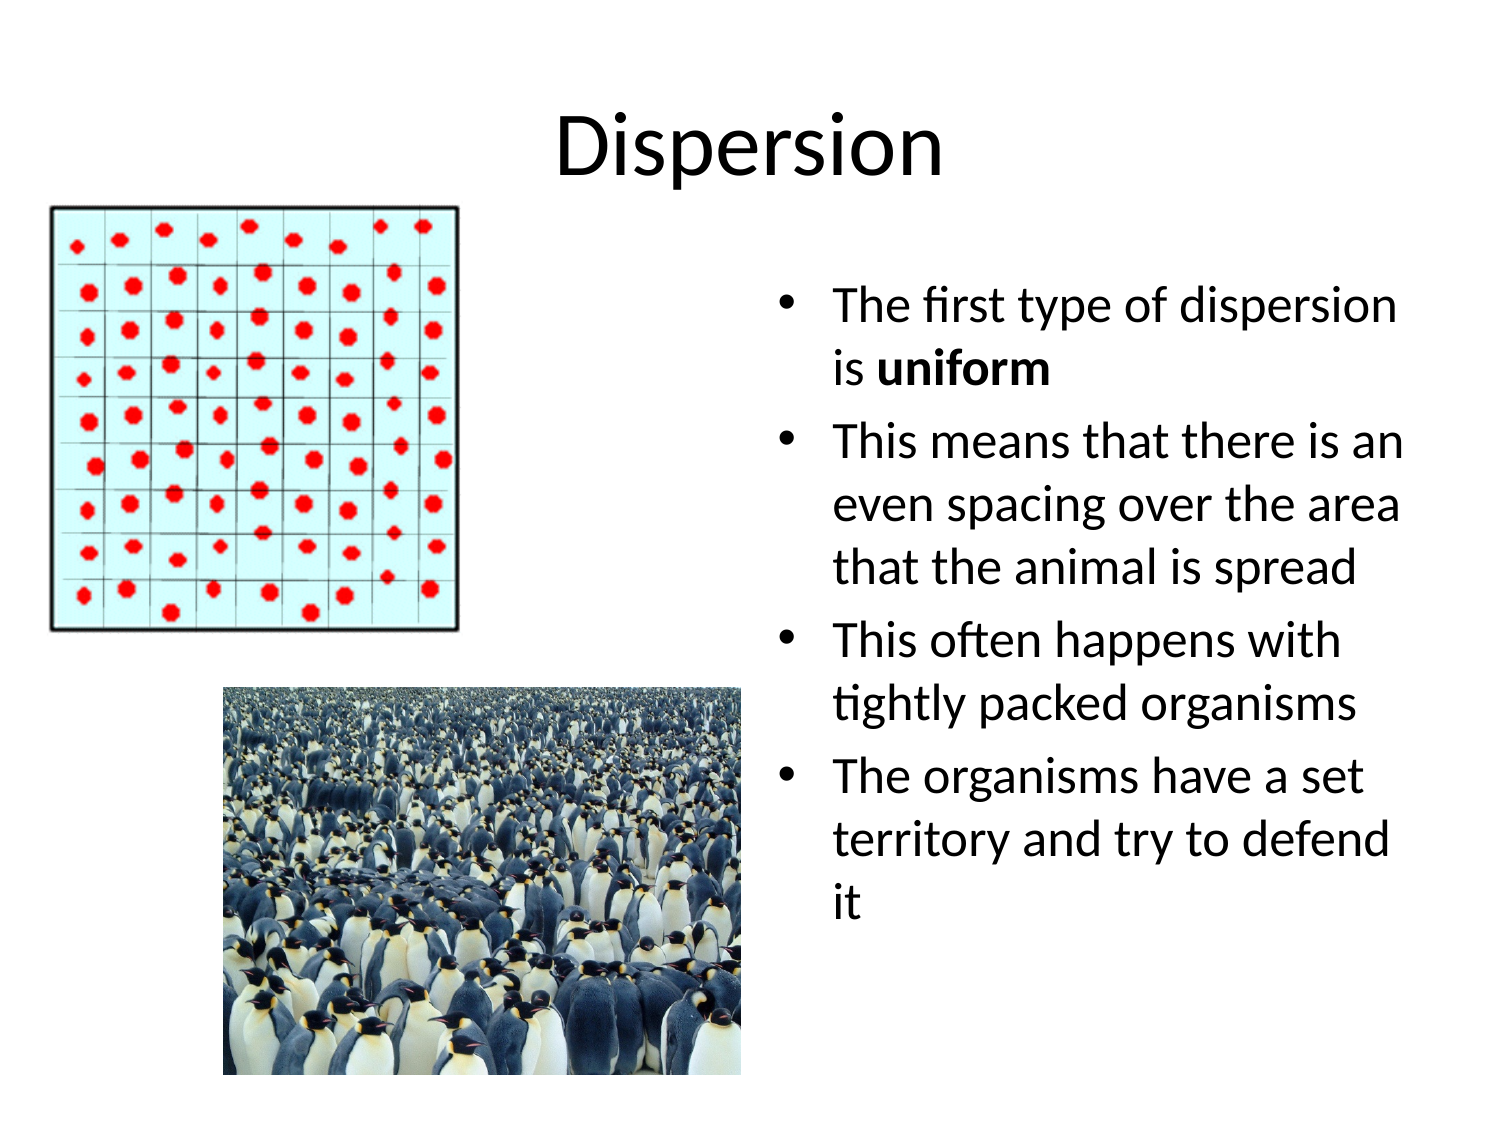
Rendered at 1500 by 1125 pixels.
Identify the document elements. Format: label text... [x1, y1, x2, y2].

list The first type of dispersion is uniform This means that there is an even spacing over the area that the animal is spread This often happens with tightly packed organisms The organisms have a set territory and try to defend it [762, 262, 1425, 1005]
title Dispersion [75, 45, 1425, 233]
picture [223, 687, 741, 1076]
picture [24, 199, 483, 655]
